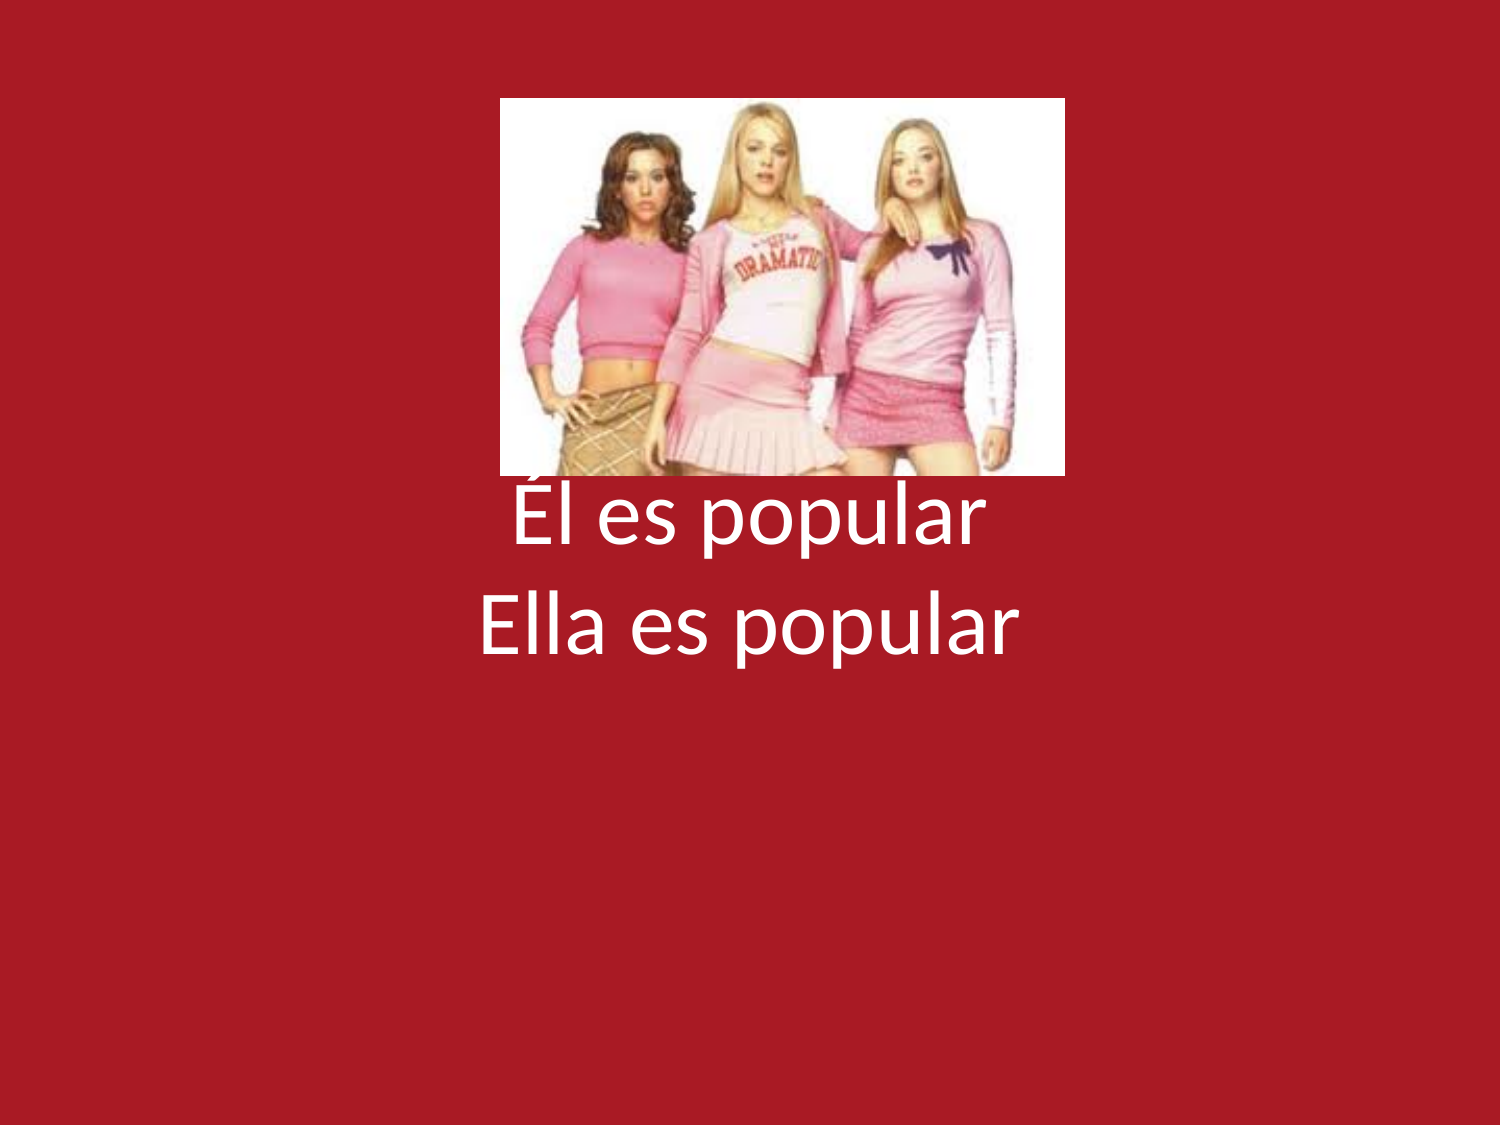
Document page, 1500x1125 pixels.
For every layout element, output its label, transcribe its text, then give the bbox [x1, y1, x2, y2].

title Él es popular Ella es popular [75, 45, 1425, 1080]
picture [499, 98, 1065, 476]
